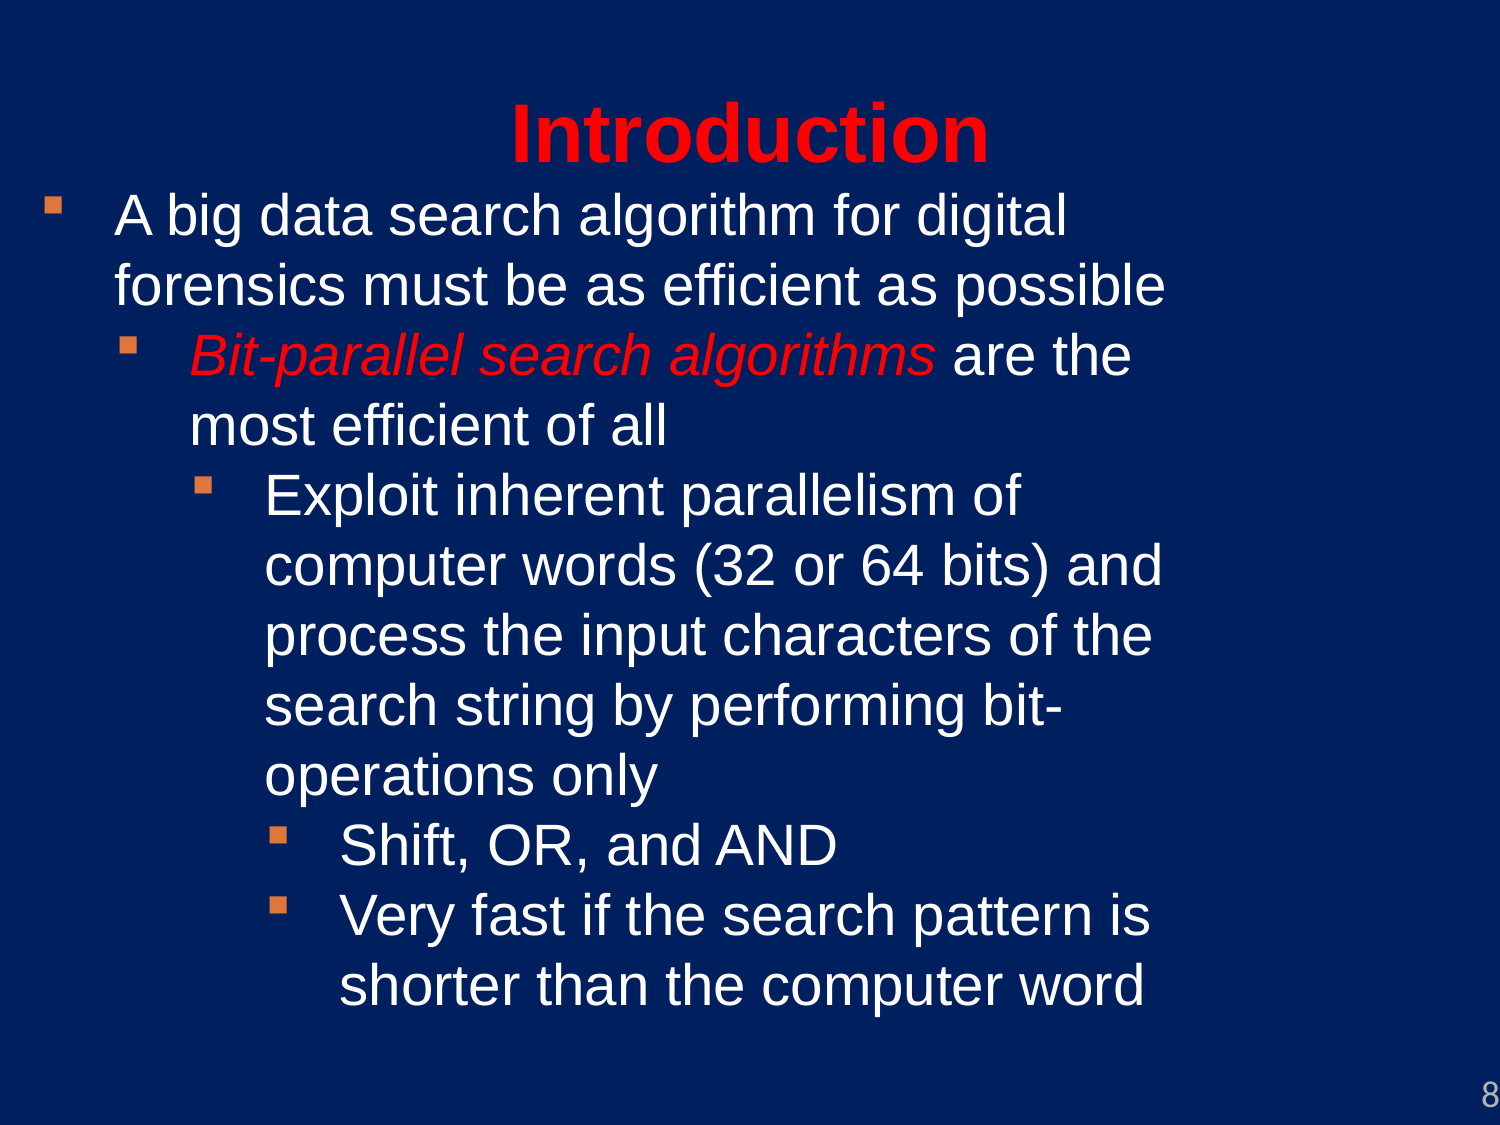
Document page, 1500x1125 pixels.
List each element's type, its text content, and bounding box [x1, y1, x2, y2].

text_box A big data search algorithm for digital forensics must be as efficient as possible Bit-parallel search algorithms are the most efficient of all Exploit inherent parallelism of computer words (32 or 64 bits) and process the input characters of the search string by performing bit-operations only Shift, OR, and AND Very fast if the search pattern is shorter than the computer word [37, 177, 1226, 1018]
title Introduction [44, 53, 1456, 267]
slide_number 8 [1437, 1069, 1500, 1125]
